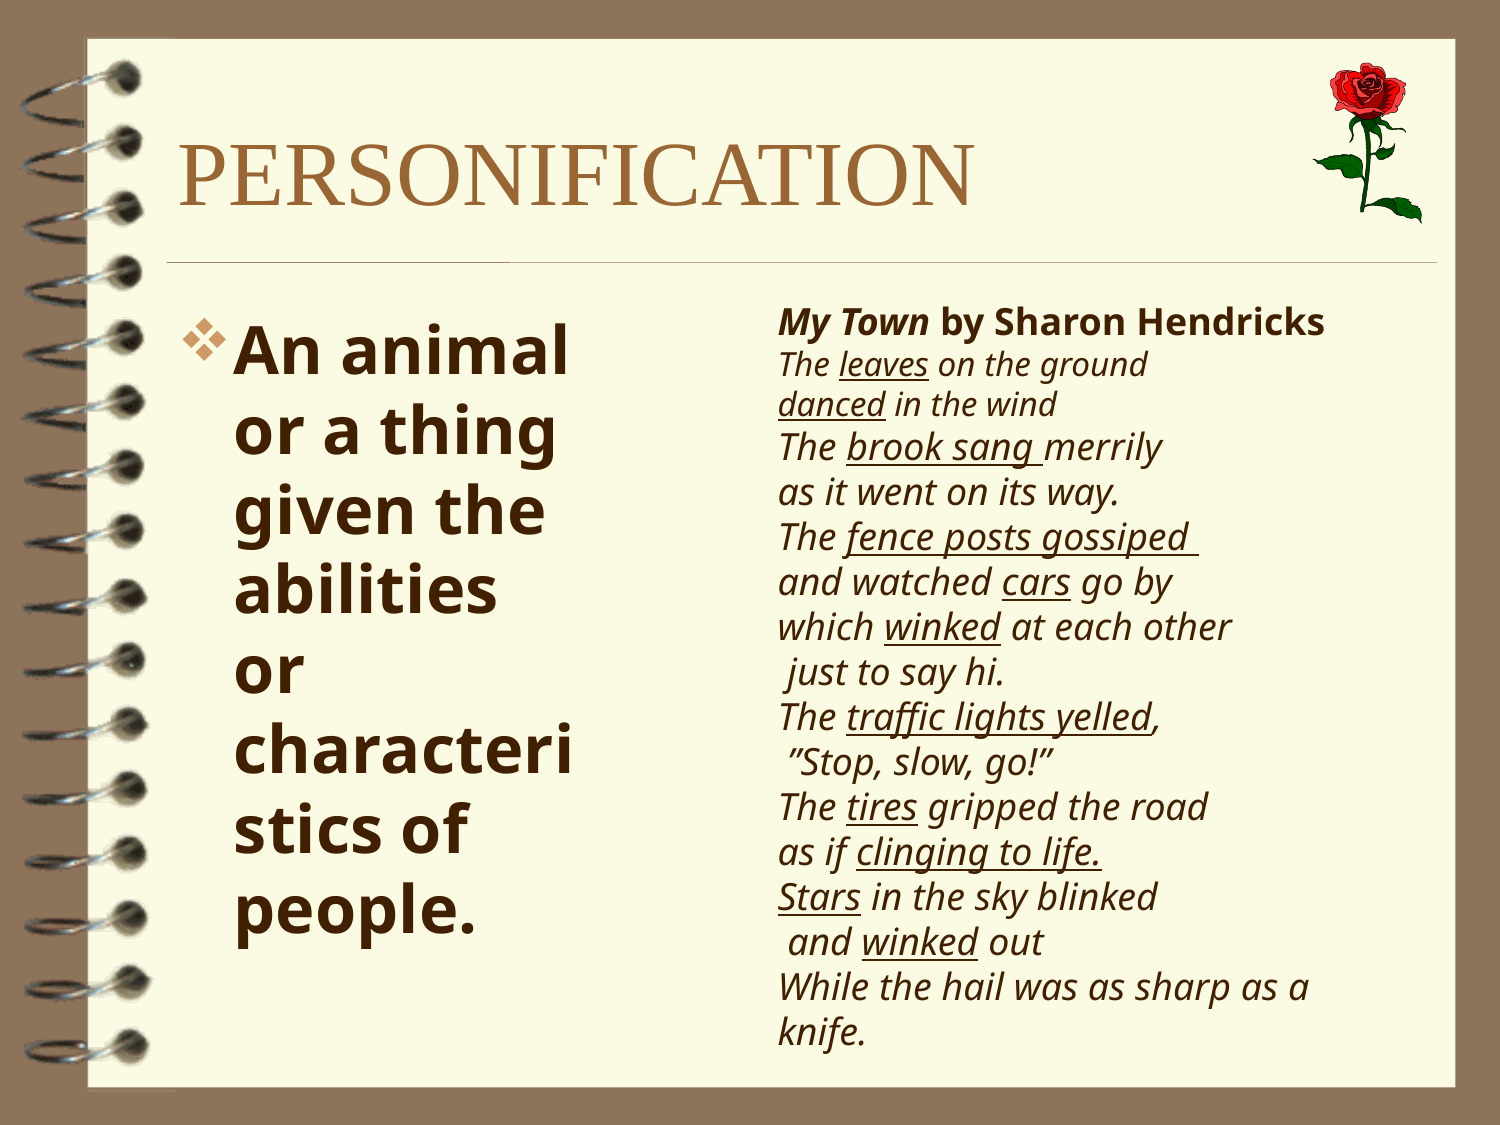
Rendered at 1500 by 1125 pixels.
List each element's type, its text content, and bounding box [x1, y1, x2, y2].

list An animal or a thing given the abilities or characteristics of people. [162, 299, 601, 763]
text_box My Town by Sharon Hendricks The leaves on the ground danced in the wind The brook sang merrily as it went on its way. The fence posts gossiped and watched cars go by which winked at each other just to say hi. The traffic lights yelled, ”Stop, slow, go!” The tires gripped the road as if clinging to life. Stars in the sky blinked and winked out While the hail was as sharp as a knife. [762, 290, 1363, 1061]
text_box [1312, 62, 1423, 225]
title PERSONIFICATION [162, 74, 1438, 263]
picture [0, 0, 175, 1125]
